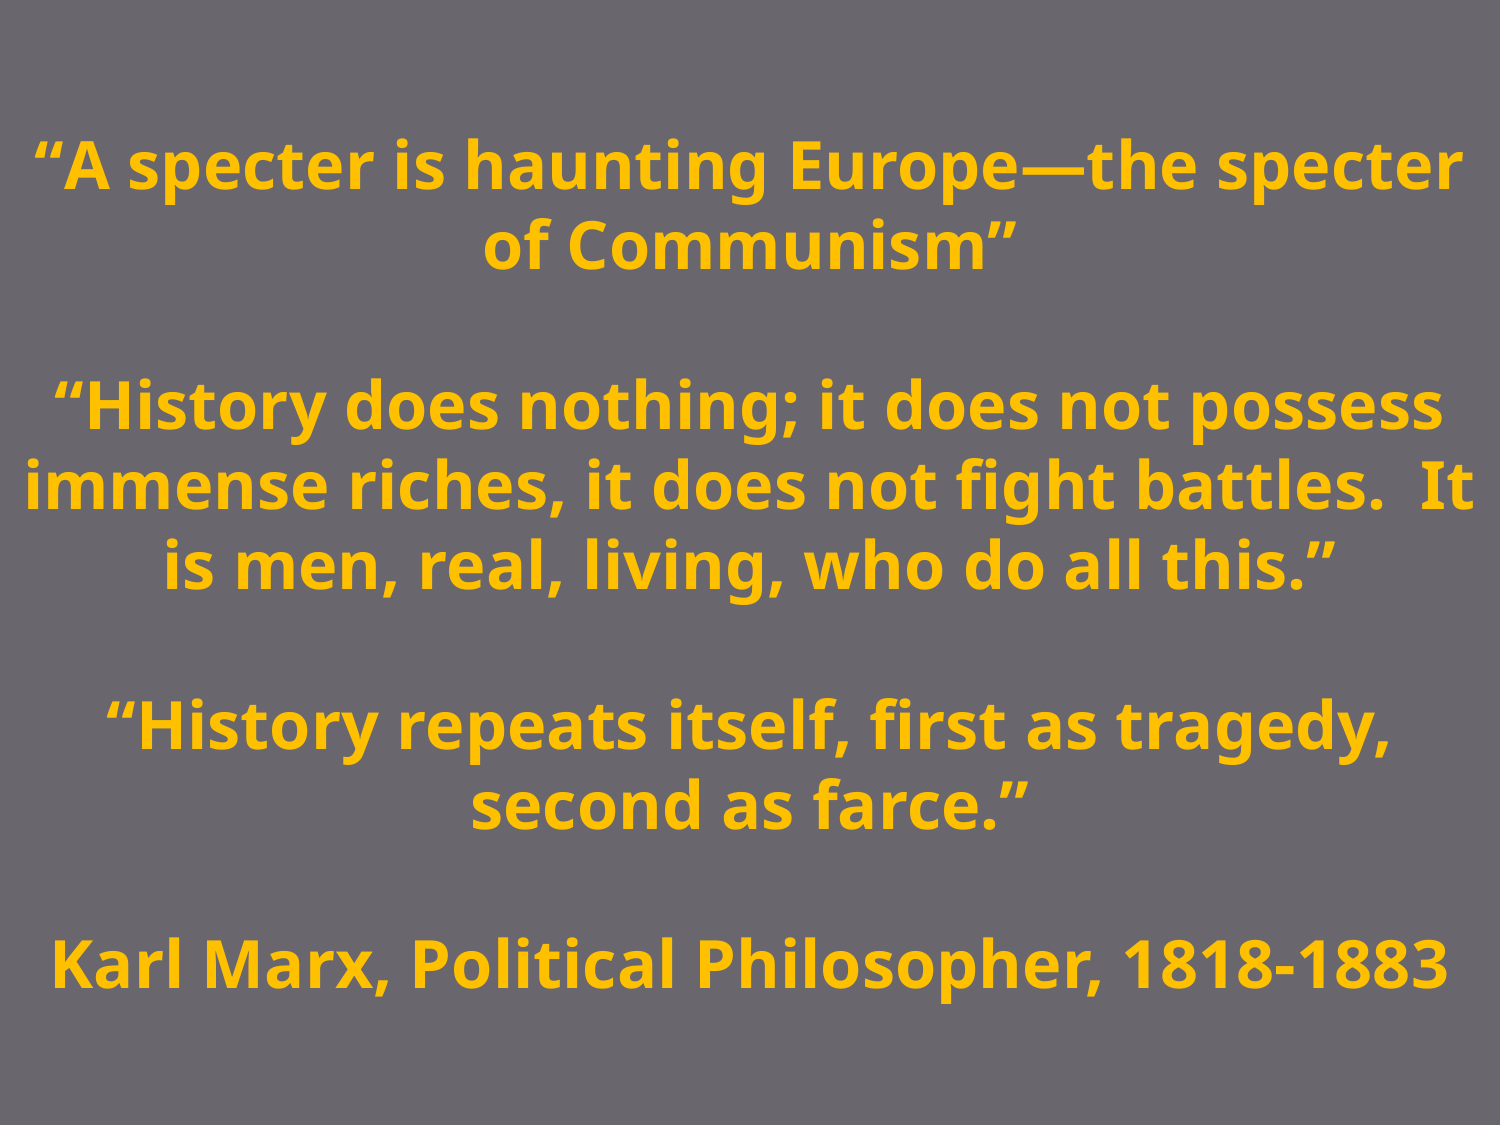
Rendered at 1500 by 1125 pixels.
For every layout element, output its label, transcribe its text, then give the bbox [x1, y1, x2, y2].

title “A specter is haunting Europe—the specter of Communism” “History does nothing; it does not possess immense riches, it does not fight battles. It is men, real, living, who do all this.” “History repeats itself, first as tragedy, second as farce.” Karl Marx, Political Philosopher, 1818-1883 [0, 0, 1500, 1125]
